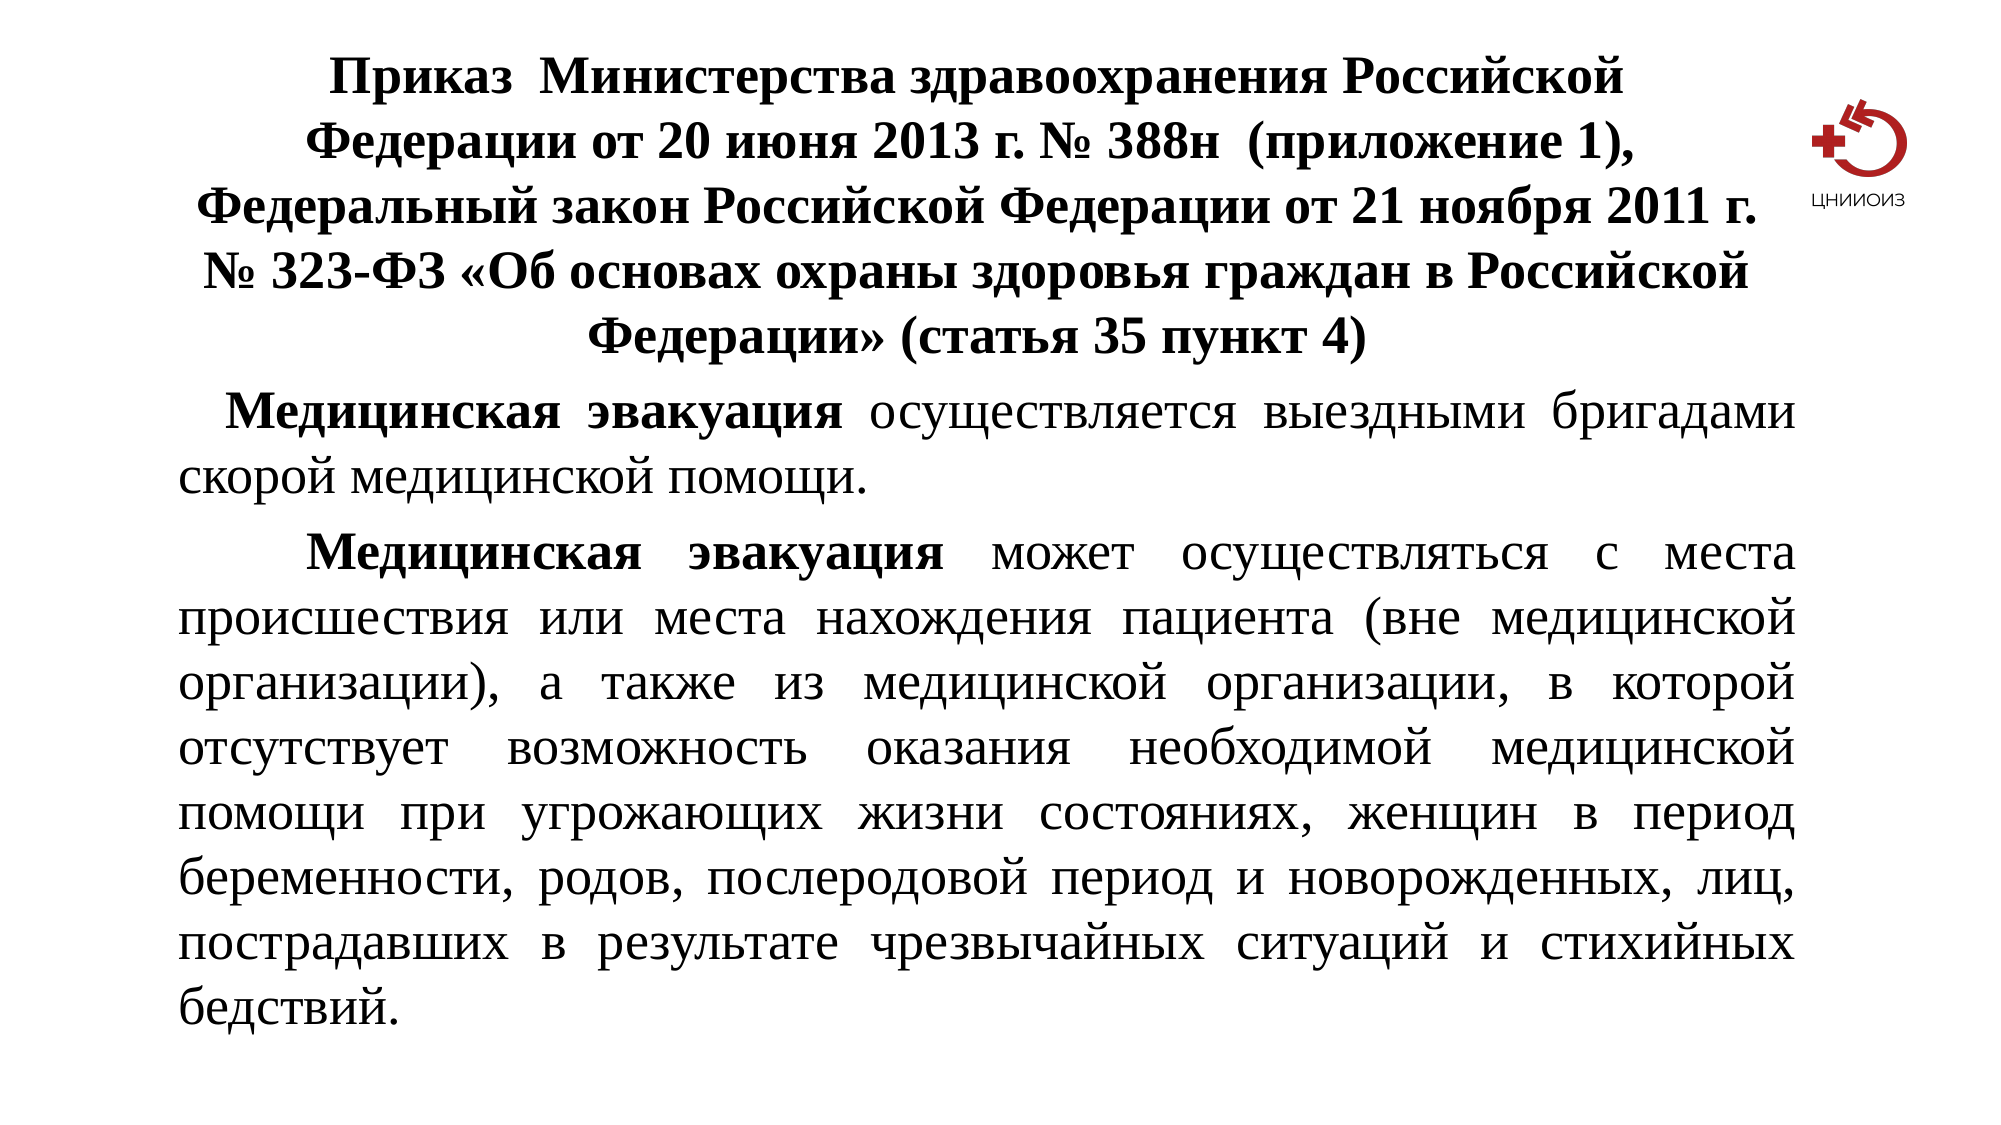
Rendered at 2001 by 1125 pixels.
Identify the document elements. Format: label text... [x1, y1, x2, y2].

picture [1812, 98, 1907, 210]
list Медицинская эвакуация осуществляется выездными бригадами скорой медицинской помощи. Медицинская эвакуация может осуществляться с места происшествия или места нахождения пациента (вне медицинской организации), а также из медицинской организации, в которой отсутствует возможность оказания необходимой медицинской помощи при угрожающих жизни состояниях, женщин в период беременности, родов, послеродовой период и новорожденных, лиц, пострадавших в результате чрезвычайных ситуаций и стихийных бедствий. [107, 367, 1813, 1094]
title Приказ Министерства здравоохранения Российской Федерации от 20 июня 2013 г. № 388н (приложение 1), Федеральный закон Российской Федерации от 21 ноября 2011 г. № 323-ФЗ «Об основах охраны здоровья граждан в Российской Федерации» (статья 35 пункт 4) [180, 42, 1775, 362]
